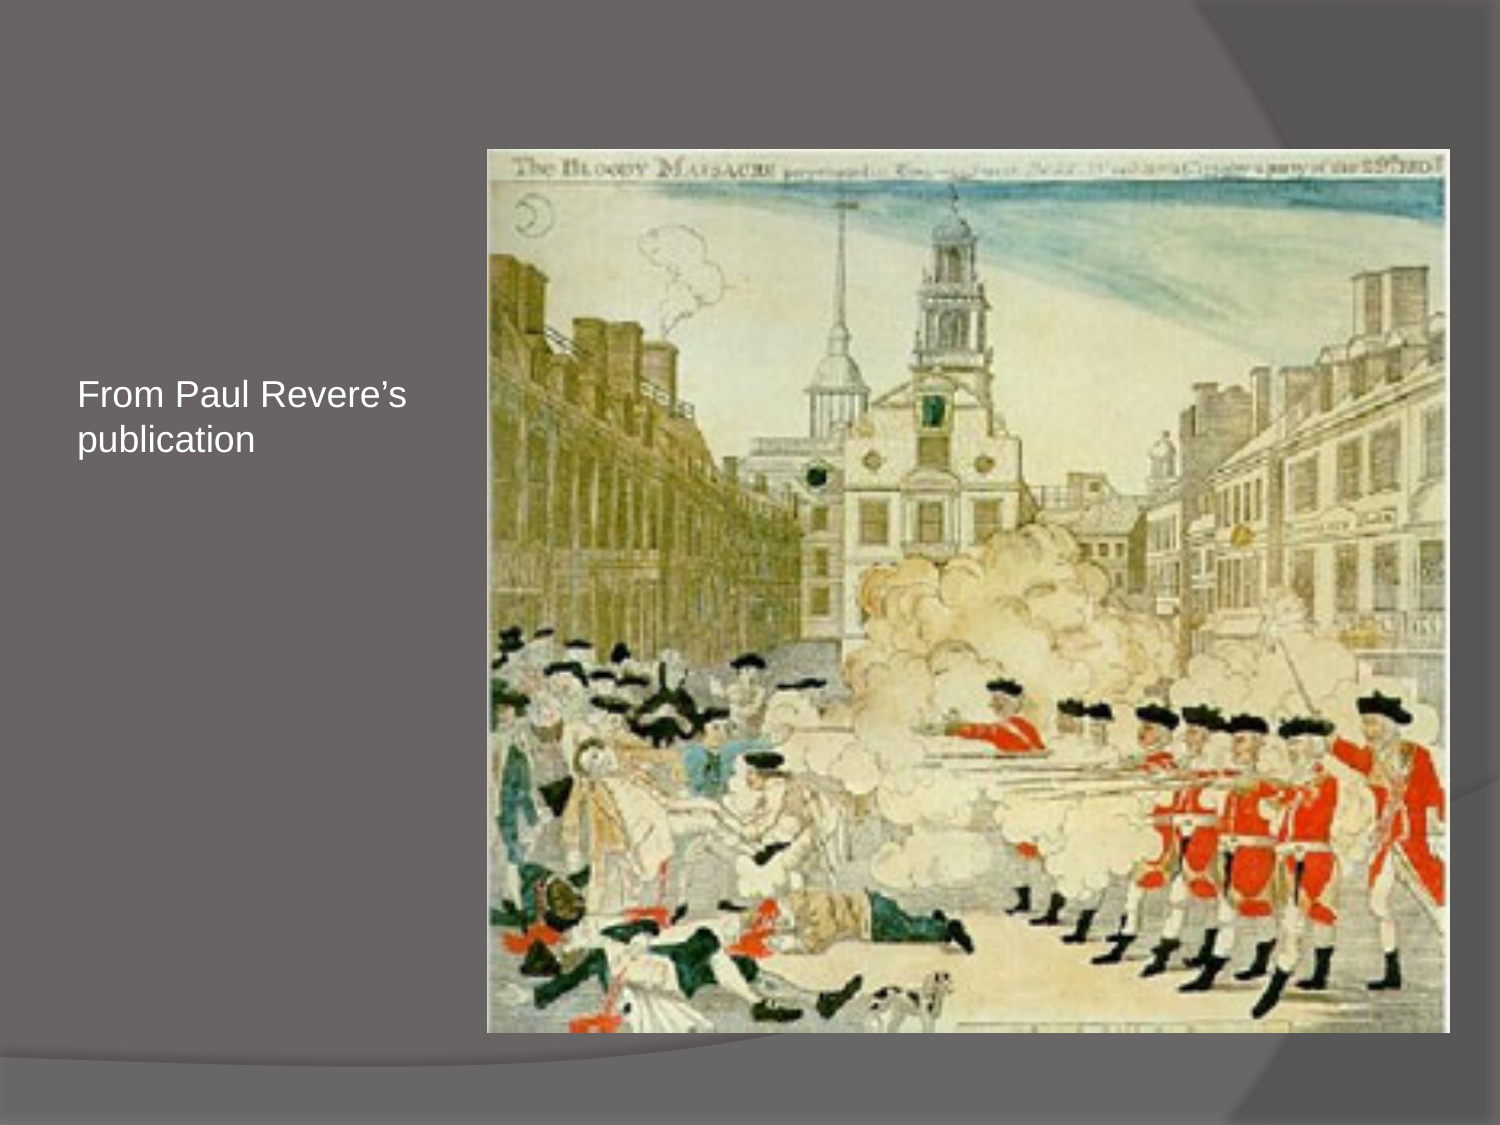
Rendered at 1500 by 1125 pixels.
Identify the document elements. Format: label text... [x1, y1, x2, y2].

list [487, 149, 1451, 1033]
text_box From Paul Revere’s publication [62, 362, 450, 468]
